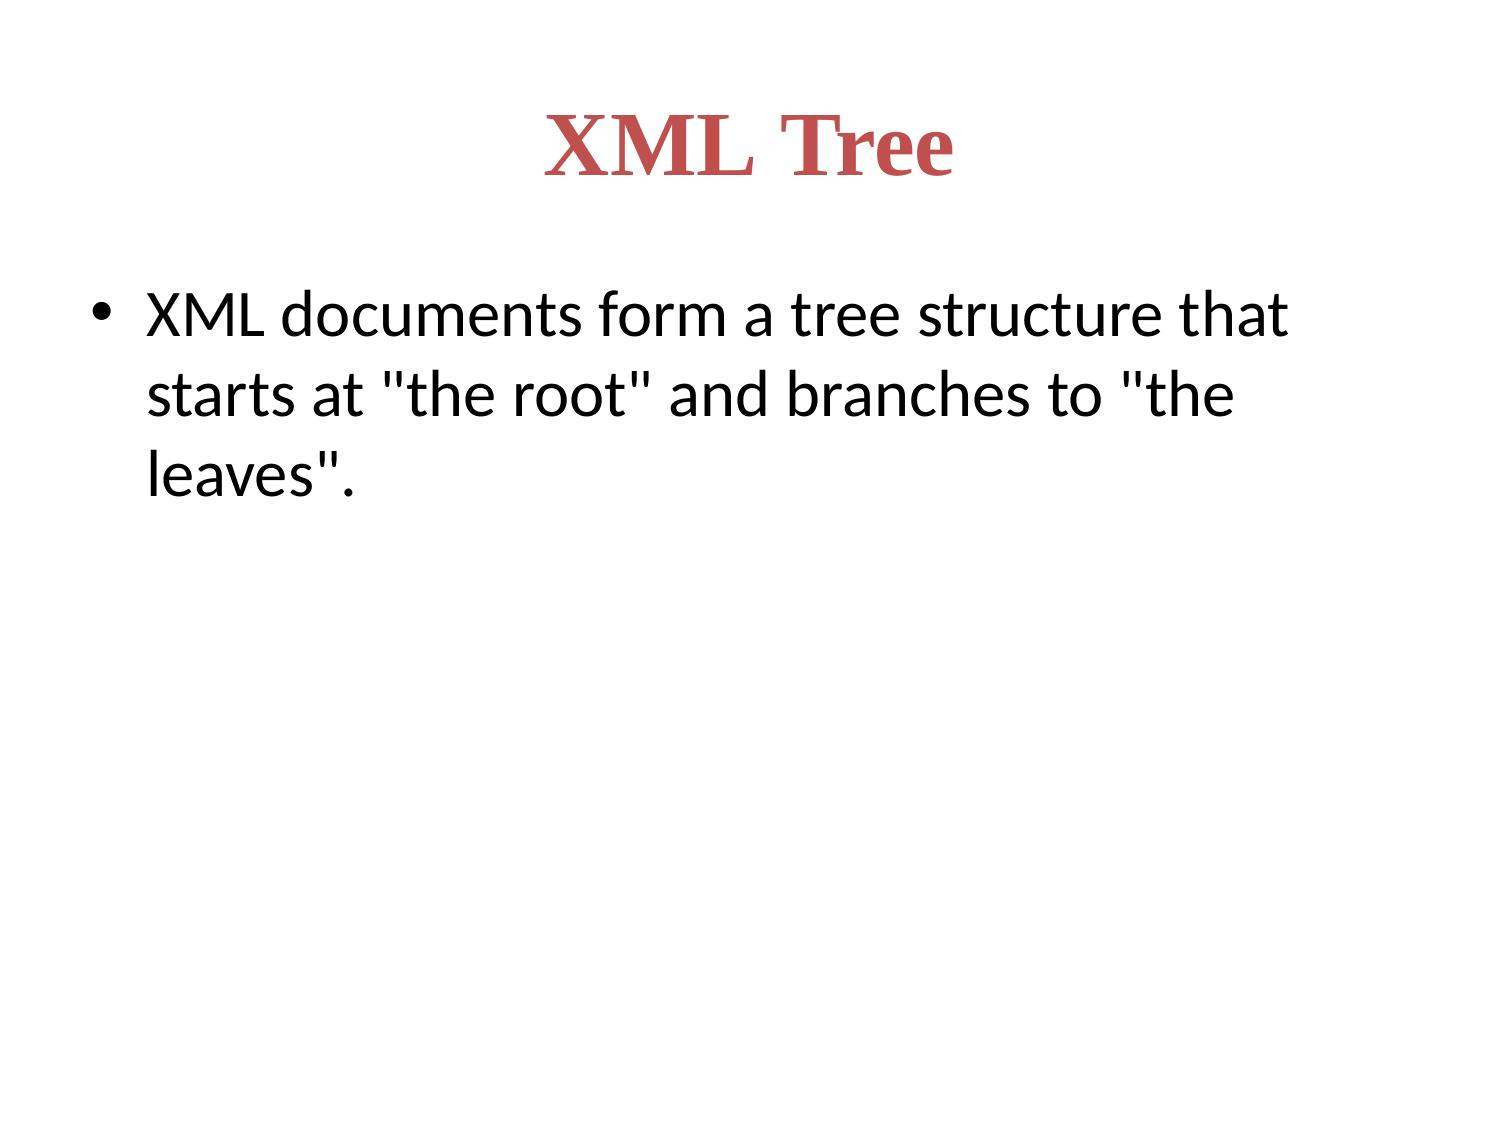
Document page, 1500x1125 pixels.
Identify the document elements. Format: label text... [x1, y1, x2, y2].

title XML Tree [75, 45, 1425, 233]
list XML documents form a tree structure that starts at "the root" and branches to "the leaves". [75, 262, 1425, 1005]
